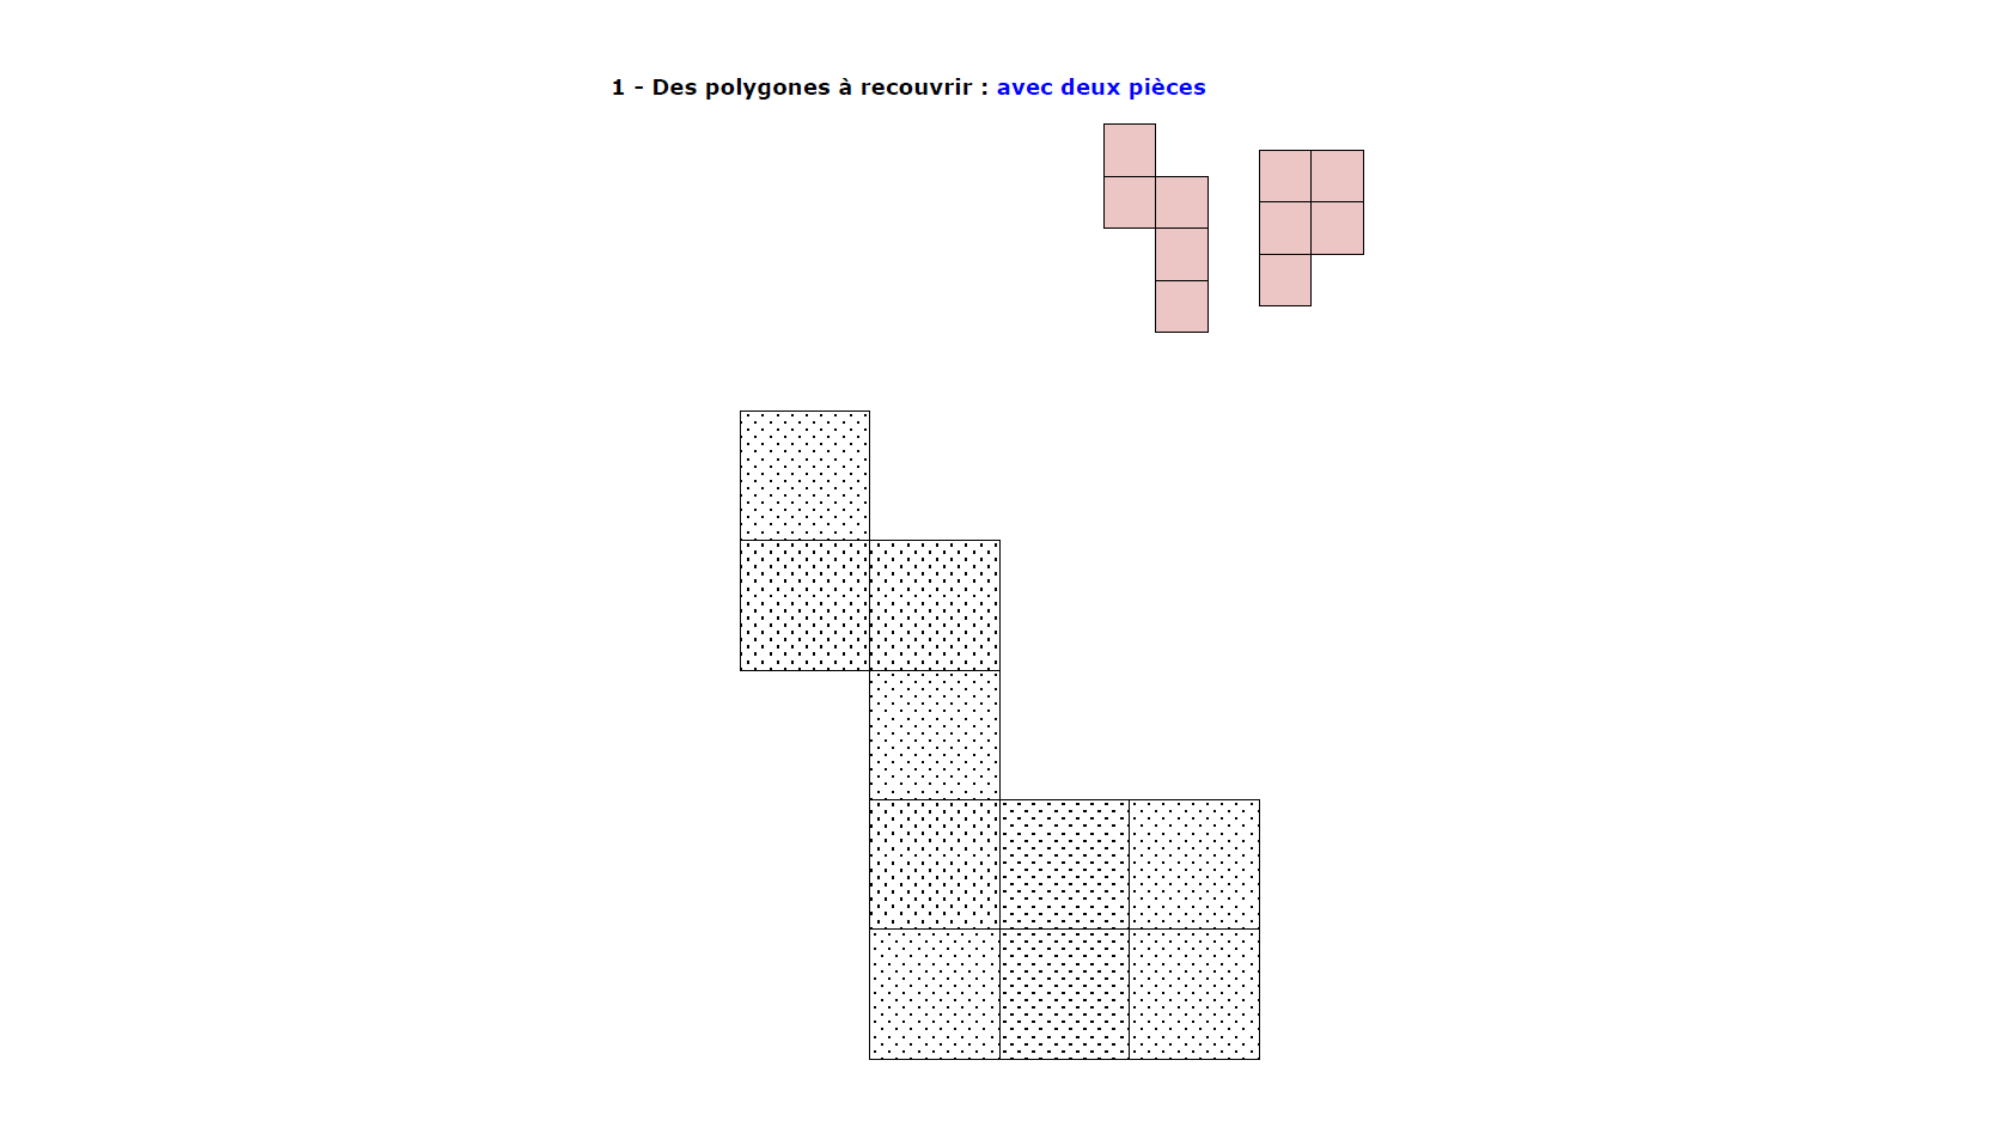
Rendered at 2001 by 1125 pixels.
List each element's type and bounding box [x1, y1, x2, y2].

picture [582, 47, 1460, 1078]
